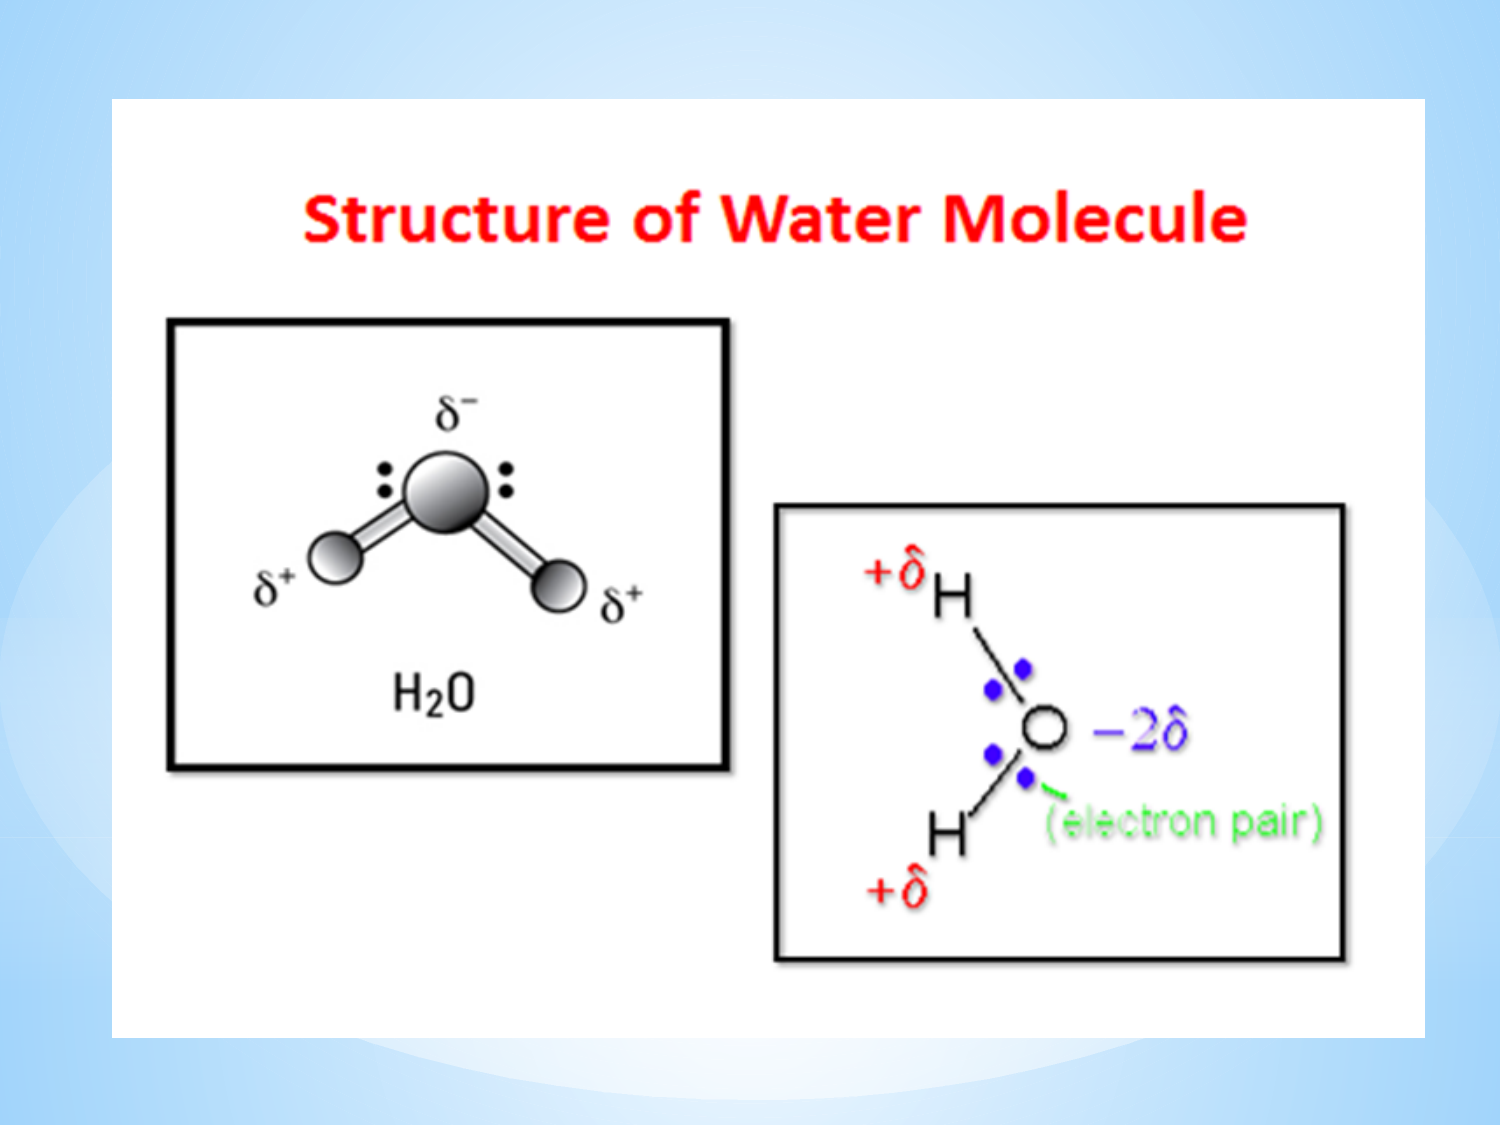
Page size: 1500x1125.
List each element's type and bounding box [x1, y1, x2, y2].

picture [112, 99, 1426, 1038]
